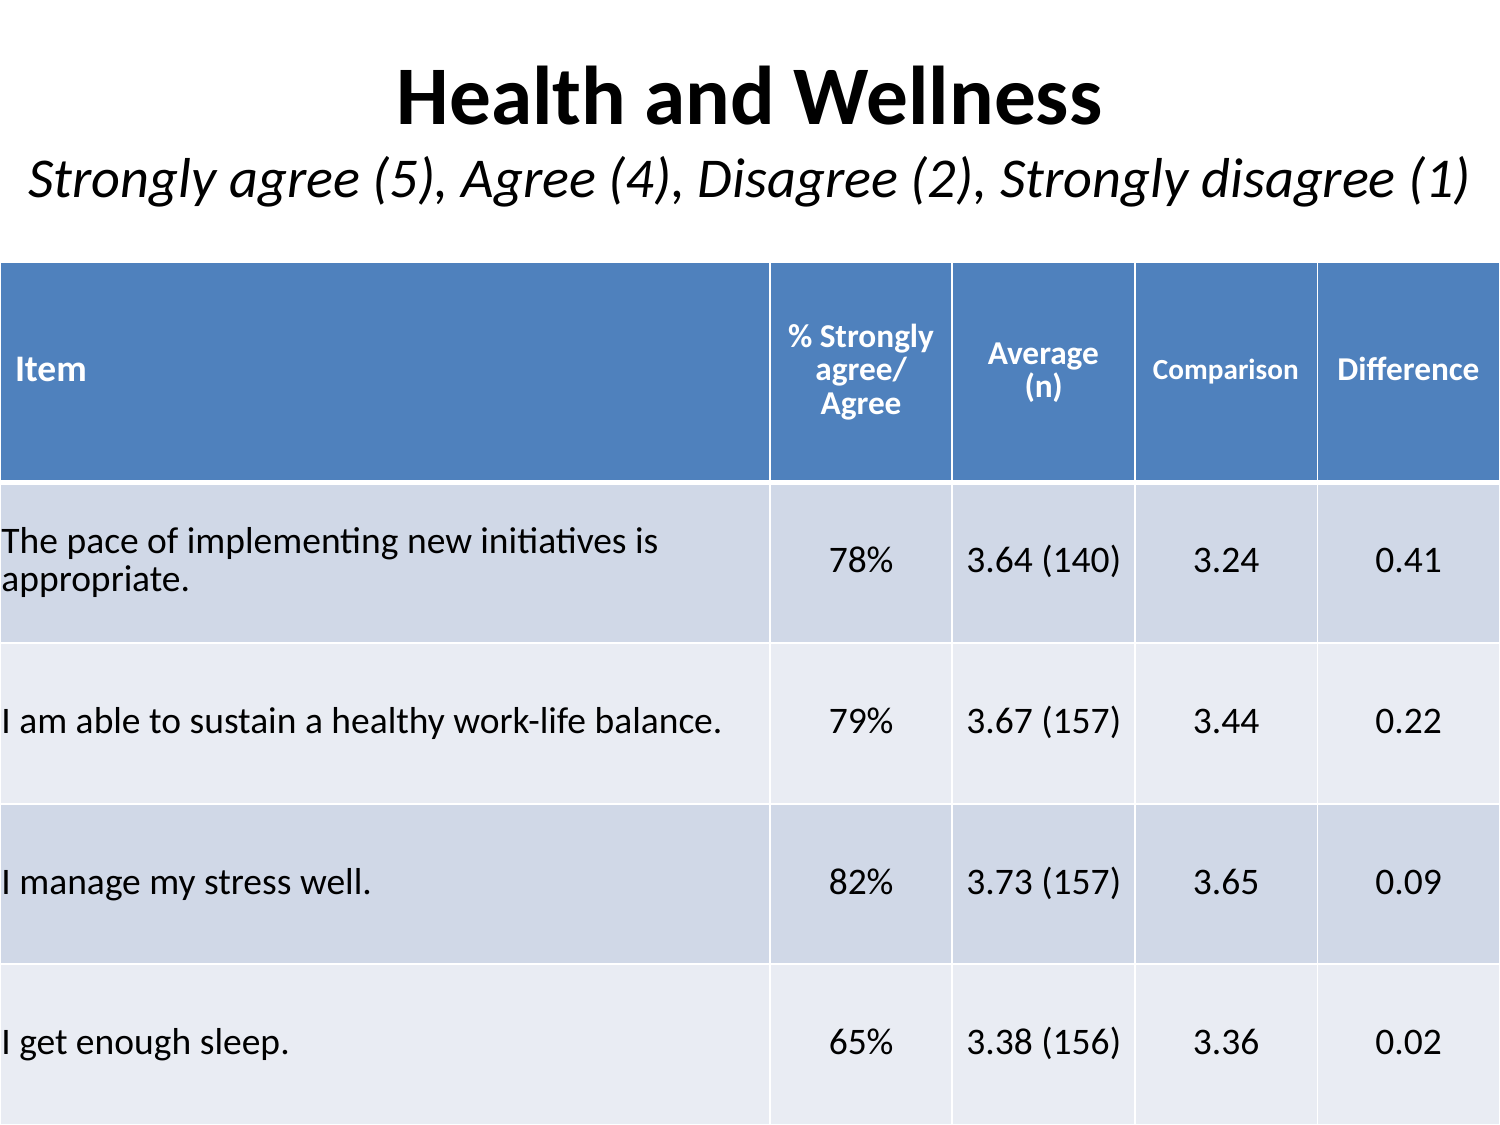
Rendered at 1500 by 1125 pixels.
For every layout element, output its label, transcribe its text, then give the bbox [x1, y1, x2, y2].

table_cell I am able to sustain a healthy work-life balance. [1, 644, 769, 803]
table_cell 3.36 [1136, 965, 1317, 1124]
table_cell 3.24 [1136, 485, 1317, 642]
table_cell 82% [771, 805, 951, 963]
table_cell 0.02 [1318, 965, 1499, 1124]
table_cell 65% [771, 965, 951, 1124]
table_cell 0.41 [1318, 485, 1499, 642]
table_header Item [1, 263, 769, 480]
table_header Comparison [1136, 263, 1317, 480]
table_cell 3.38 (156) [953, 965, 1134, 1124]
table_cell I manage my stress well. [1, 805, 769, 963]
table_cell The pace of implementing new initiatives is appropriate. [1, 485, 769, 642]
table_cell 3.67 (157) [953, 644, 1134, 803]
table_cell I get enough sleep. [1, 965, 769, 1124]
table_cell 3.65 [1136, 805, 1317, 963]
table_cell 3.44 [1136, 644, 1317, 803]
table_cell 0.22 [1318, 644, 1499, 803]
table_cell 0.09 [1318, 805, 1499, 963]
table_cell 3.64 (140) [953, 485, 1134, 642]
table_header % Strongly agree/ Agree [771, 263, 951, 480]
table_cell 78% [771, 485, 951, 642]
table_cell 3.73 (157) [953, 805, 1134, 963]
table_header Difference [1318, 263, 1499, 480]
title Health and Wellness Strongly agree (5), Agree (4), Disagree (2), Strongly disagree (1) [0, 0, 1500, 250]
table_cell 79% [771, 644, 951, 803]
table_header Average (n) [953, 263, 1134, 480]
